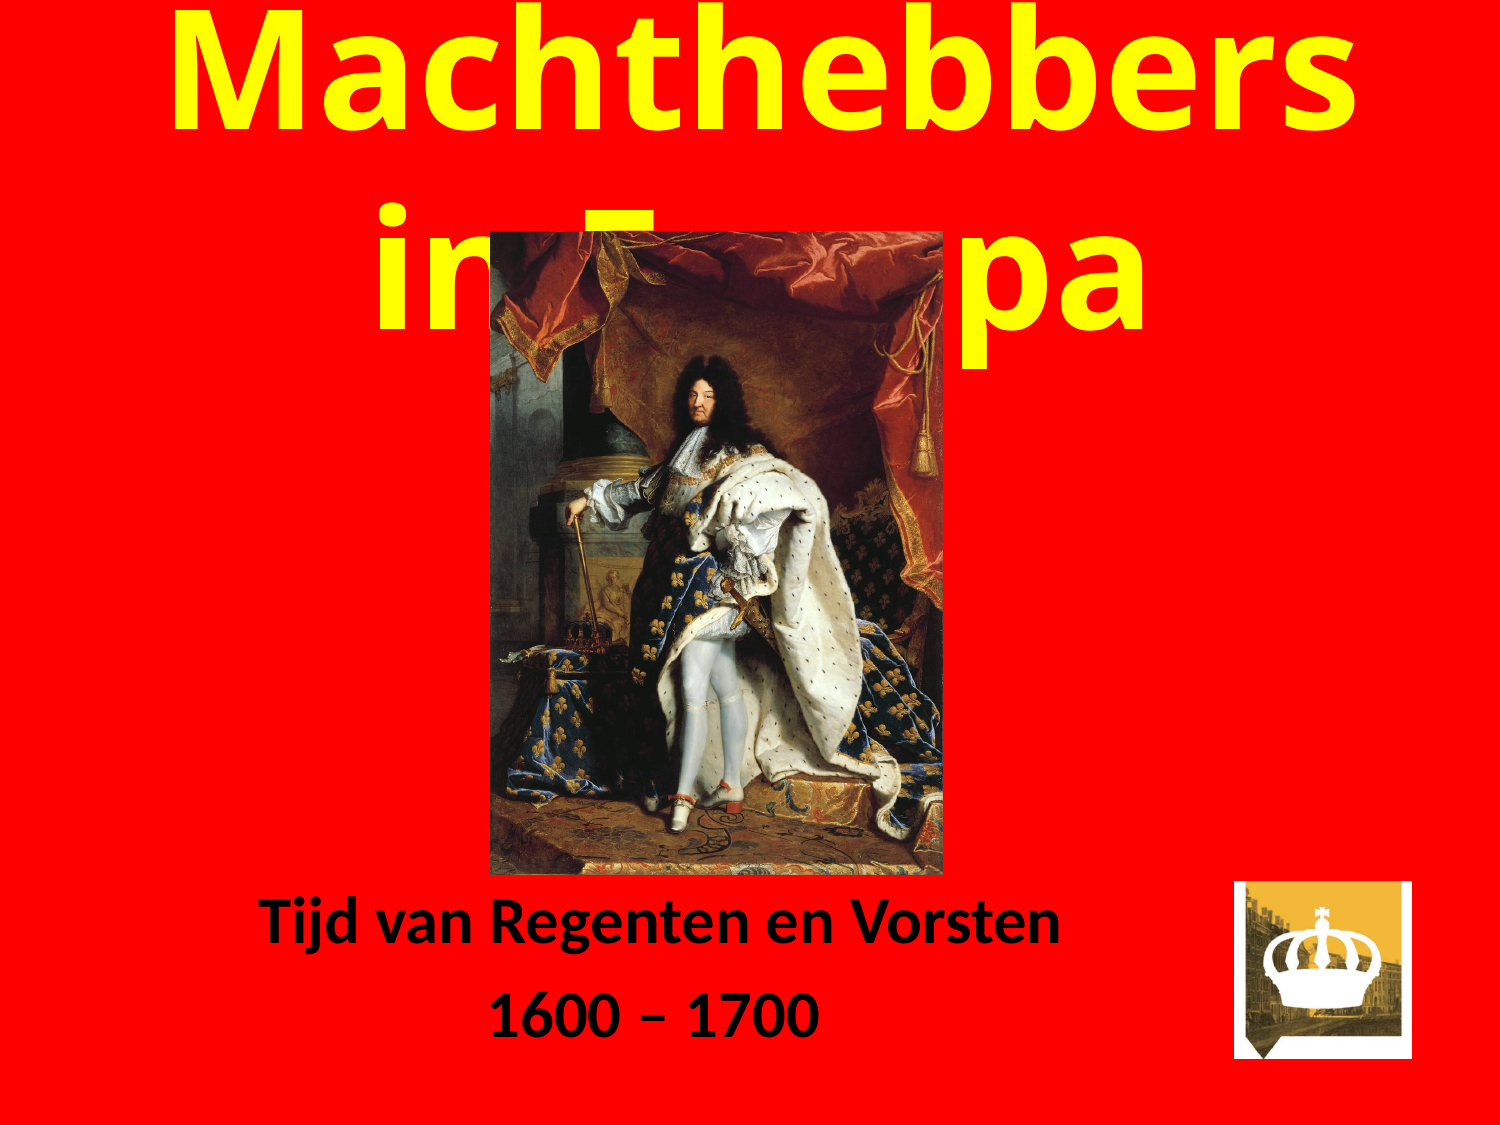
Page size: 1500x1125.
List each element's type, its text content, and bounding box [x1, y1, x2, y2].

picture [1234, 881, 1412, 1059]
subtitle Tijd van Regenten en Vorsten 1600 – 1700 [135, 869, 1186, 1103]
title Machthebbers in Europa [123, 42, 1399, 284]
picture [489, 231, 943, 875]
